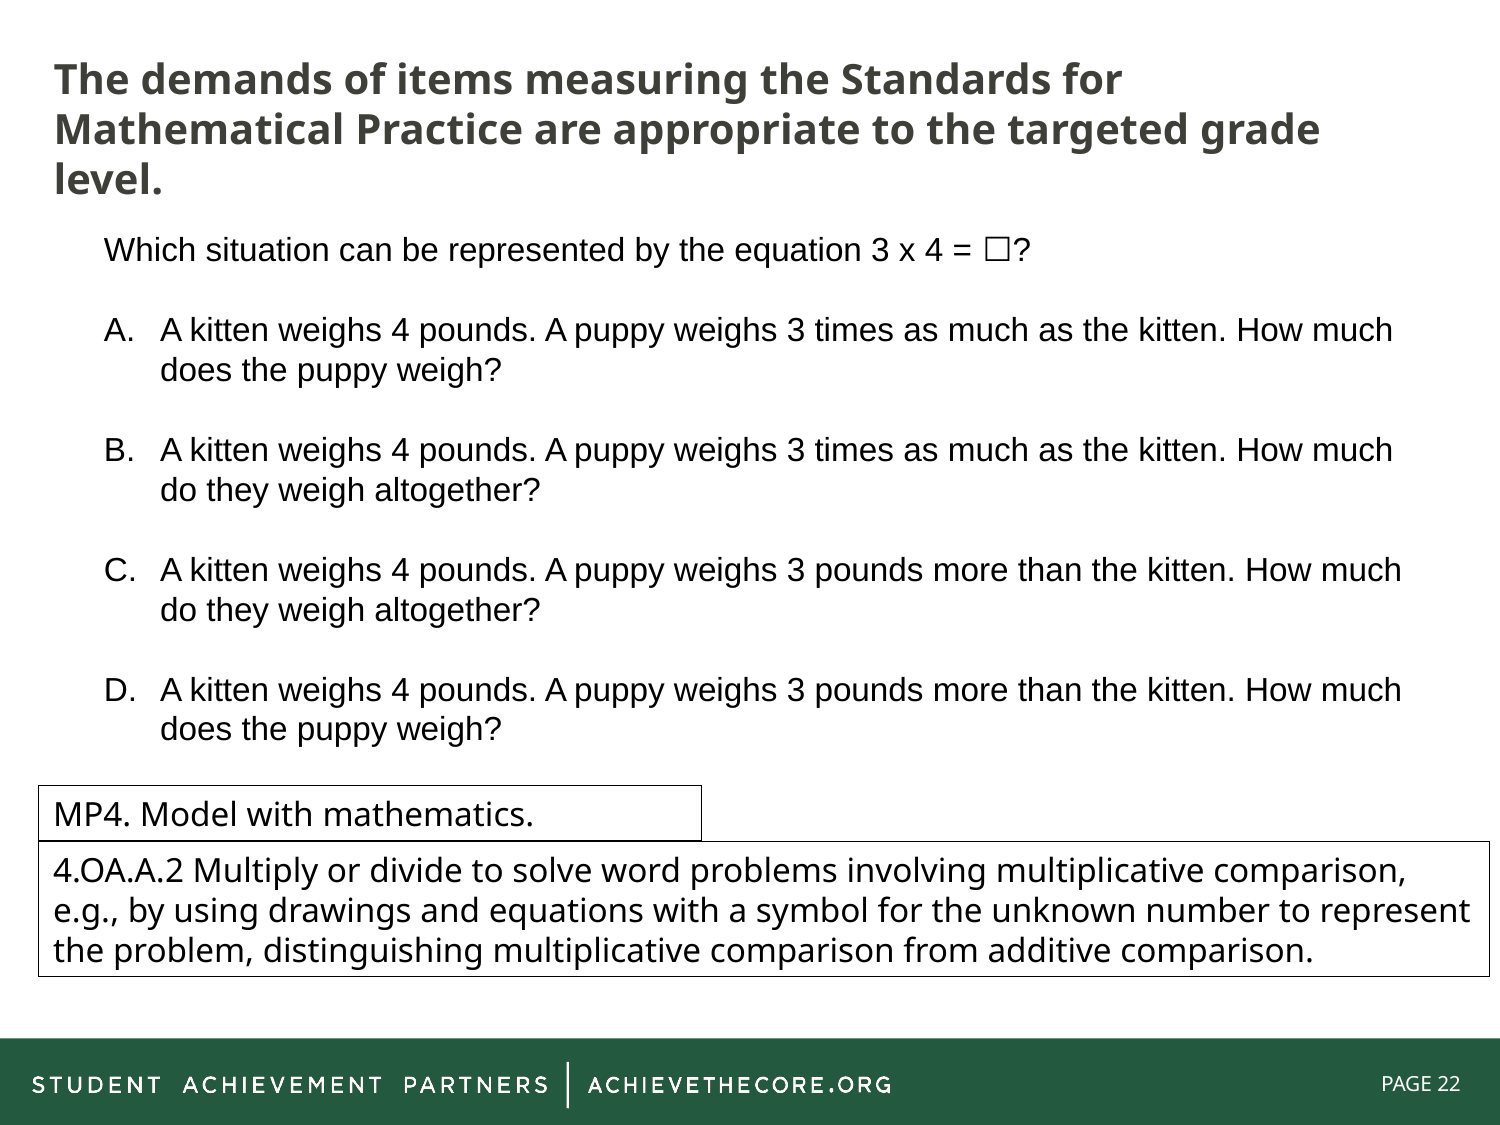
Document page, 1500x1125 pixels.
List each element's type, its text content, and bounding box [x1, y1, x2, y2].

text_box MP4. Model with mathematics. [38, 785, 702, 841]
text_box 4.OA.A.2 Multiply or divide to solve word problems involving multiplicative comparison, e.g., by using drawings and equations with a symbol for the unknown number to represent the problem, distinguishing multiplicative comparison from additive comparison. [38, 841, 1490, 977]
title The demands of items measuring the Standards for Mathematical Practice are appropriate to the targeted grade level. [38, 33, 1350, 222]
picture [12, 1055, 911, 1112]
text_box Which situation can be represented by the equation 3 x 4 = ☐? A kitten weighs 4 pounds. A puppy weighs 3 times as much as the kitten. How much does the puppy weigh? A kitten weighs 4 pounds. A puppy weighs 3 times as much as the kitten. How much do they weigh altogether? A kitten weighs 4 pounds. A puppy weighs 3 pounds more than the kitten. How much do they weigh altogether? A kitten weighs 4 pounds. A puppy weighs 3 pounds more than the kitten. How much does the puppy weigh? [89, 221, 1431, 755]
